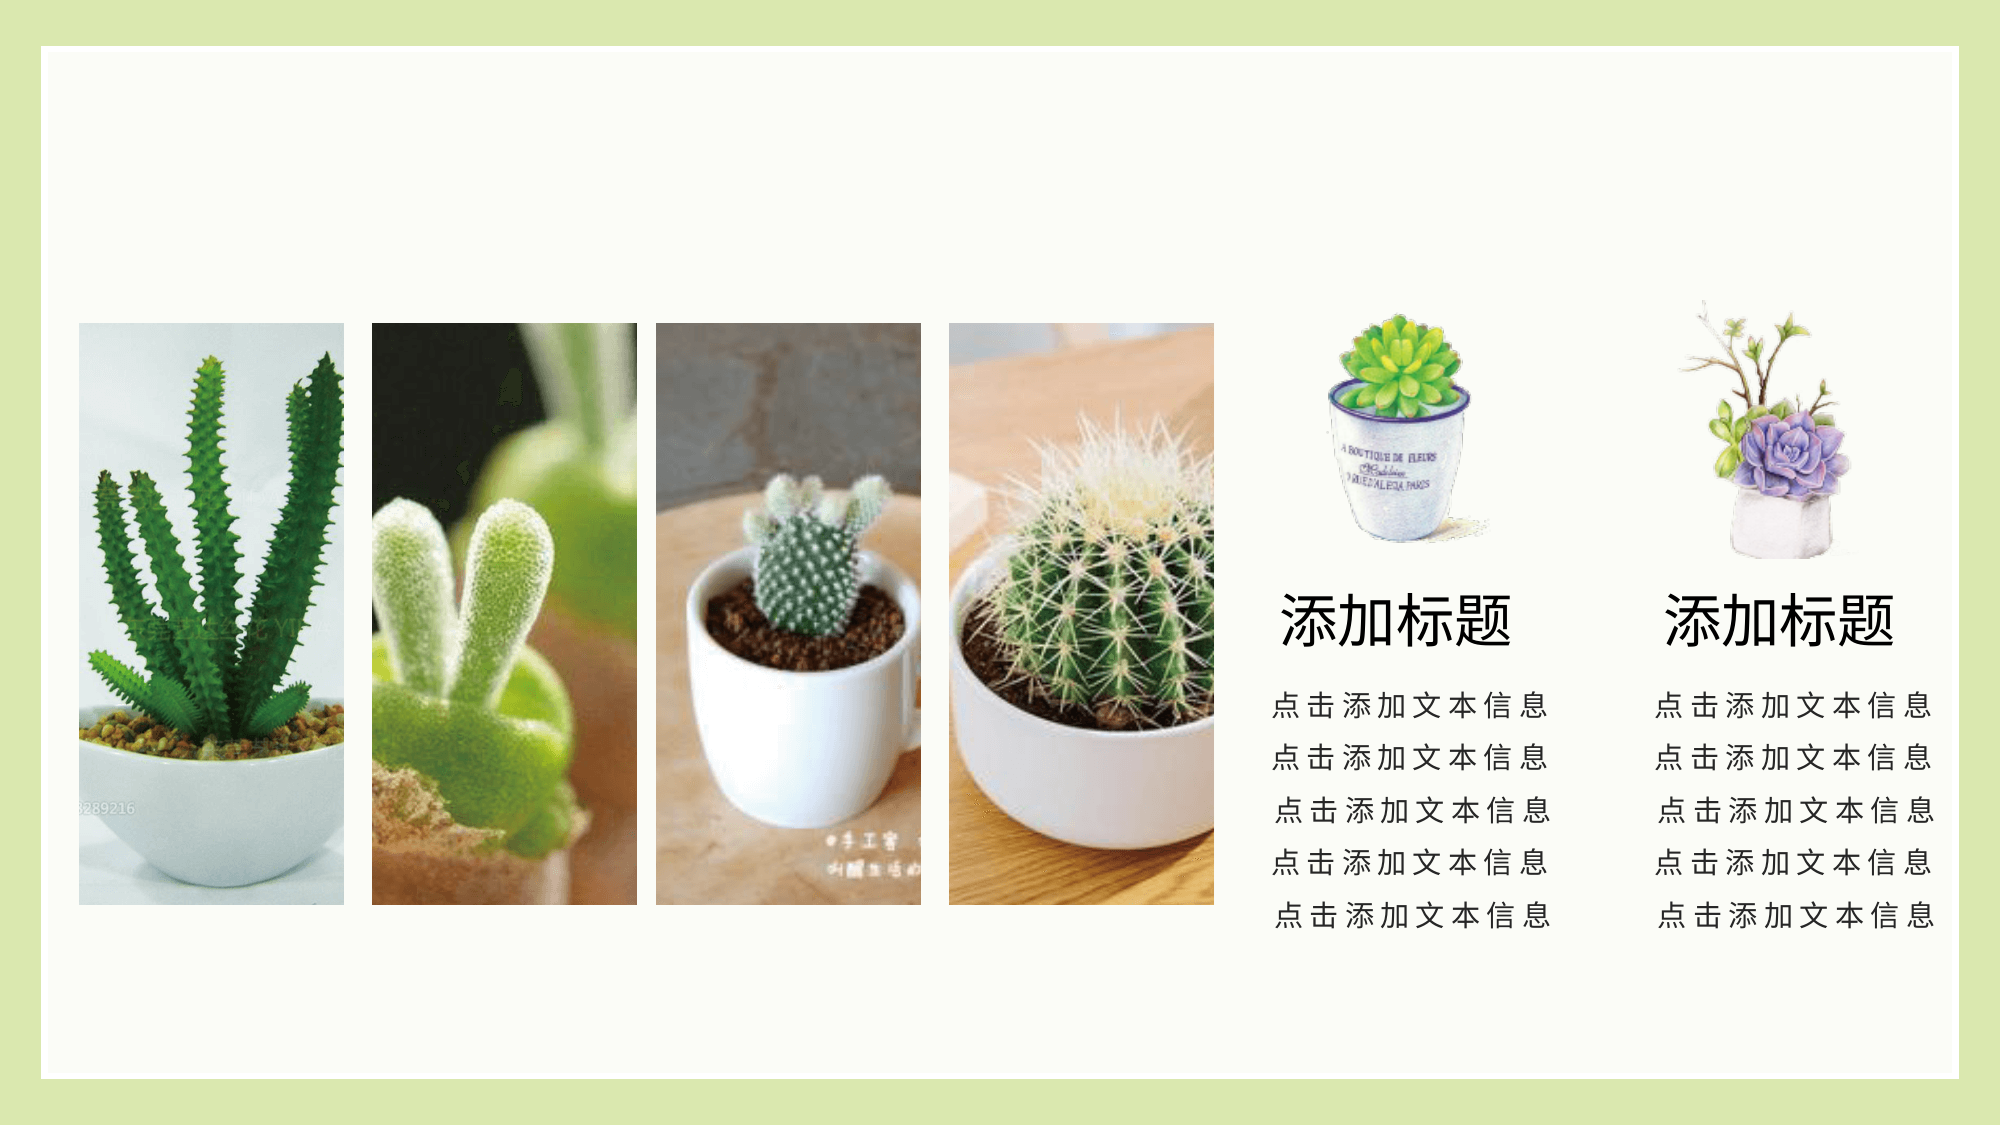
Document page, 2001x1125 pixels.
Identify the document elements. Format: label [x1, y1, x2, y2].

picture [1676, 300, 1859, 559]
picture [72, 310, 1228, 923]
picture [1324, 307, 1502, 553]
text_box [1255, 562, 1571, 959]
text_box [1639, 562, 1955, 959]
